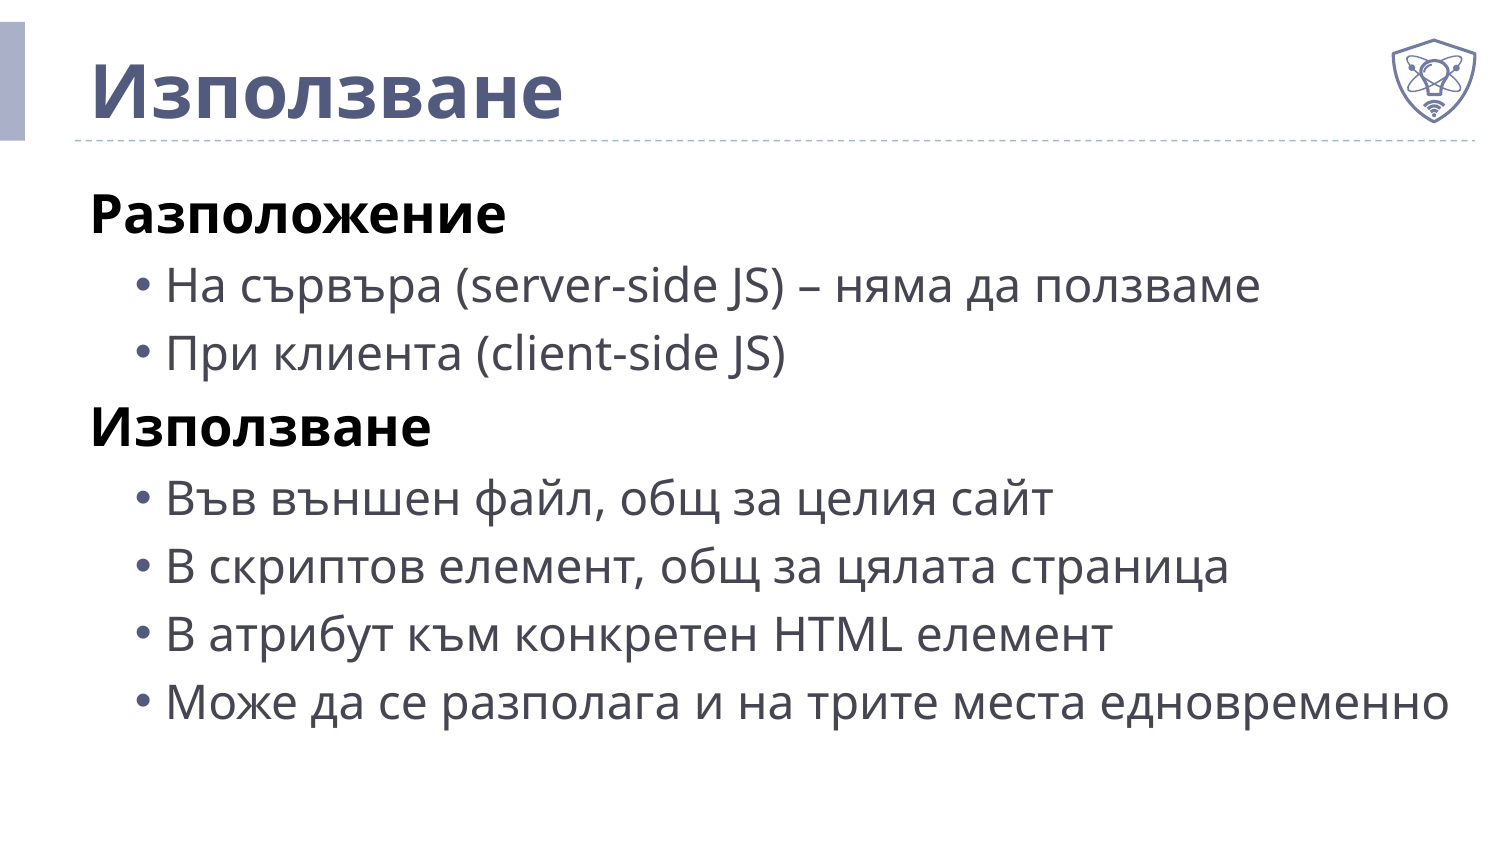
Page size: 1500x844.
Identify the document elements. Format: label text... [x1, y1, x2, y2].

list Разположение На сървъра (server-side JS) – няма да ползваме При клиента (client-side JS) Използване Във външен файл, общ за целия сайт В скриптов елемент, общ за цялата страница В атрибут към конкретен HTML елемент Може да се разполага и на трите места едновременно [75, 171, 1475, 835]
title Използване [75, 18, 1475, 141]
